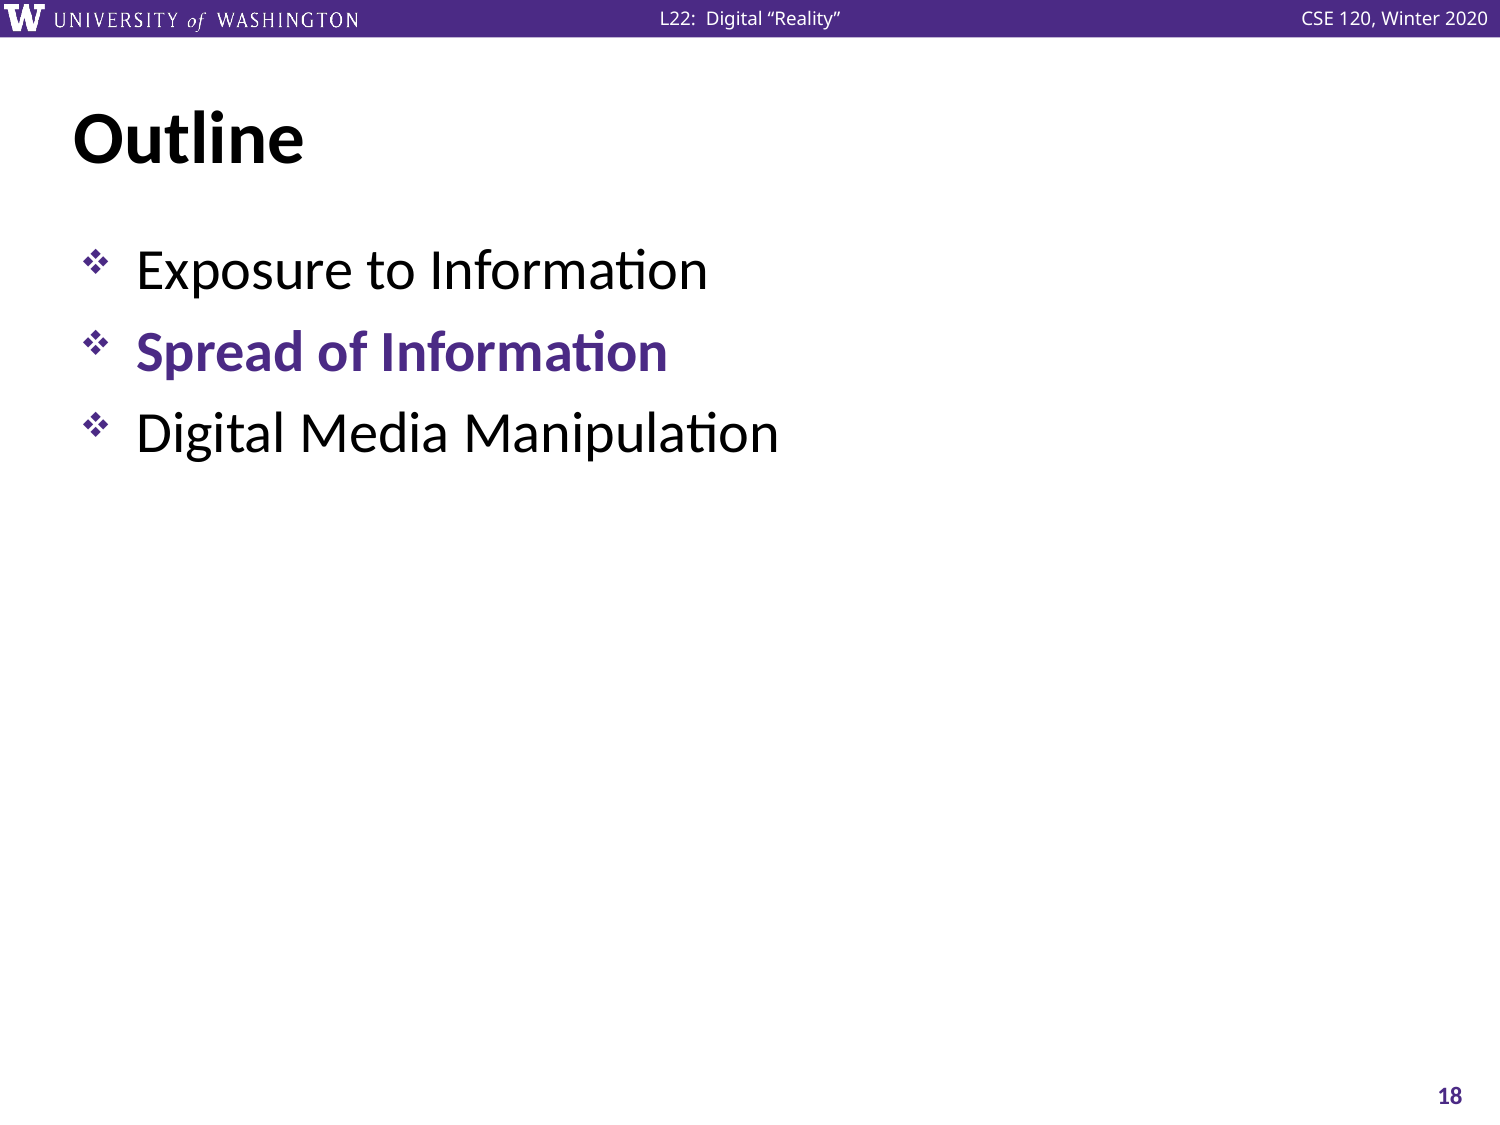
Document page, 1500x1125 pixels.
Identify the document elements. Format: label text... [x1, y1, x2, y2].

picture [4, 4, 358, 32]
title Outline [58, 71, 1438, 197]
slide_number 18 [1400, 1065, 1500, 1125]
list Exposure to Information Spread of Information Digital Media Manipulation [64, 223, 1438, 1040]
